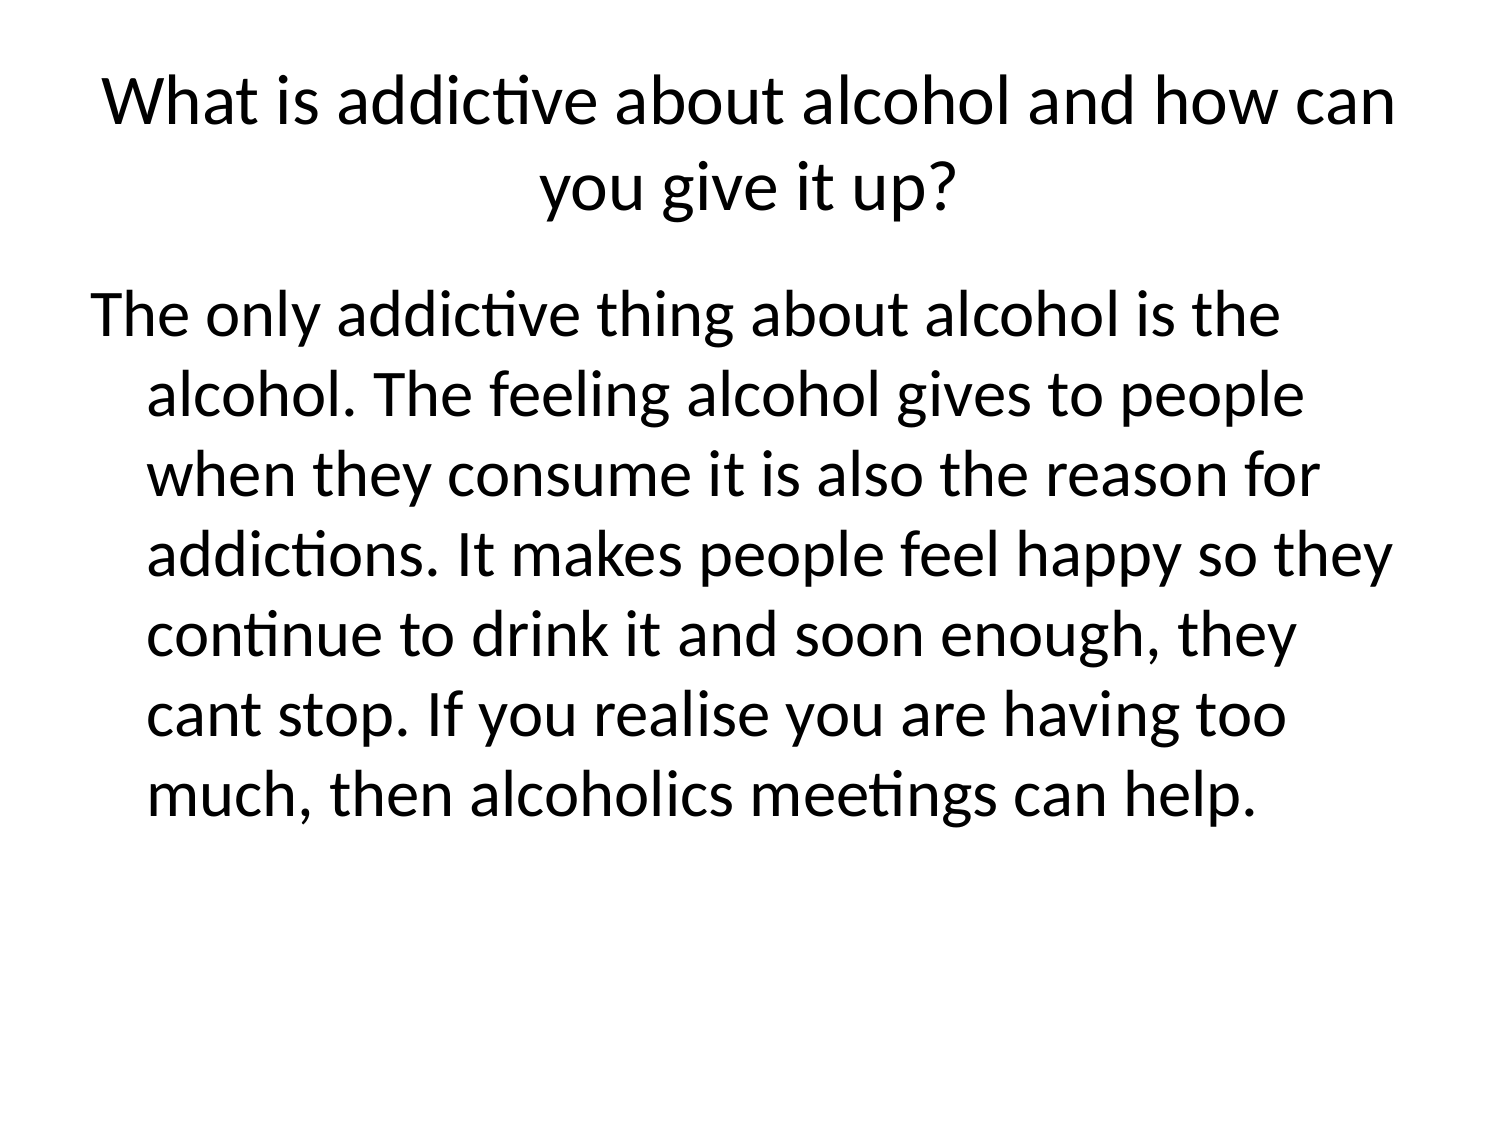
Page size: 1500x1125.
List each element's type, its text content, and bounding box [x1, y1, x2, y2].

title What is addictive about alcohol and how can you give it up? [75, 45, 1425, 233]
list The only addictive thing about alcohol is the alcohol. The feeling alcohol gives to people when they consume it is also the reason for addictions. It makes people feel happy so they continue to drink it and soon enough, they cant stop. If you realise you are having too much, then alcoholics meetings can help. [75, 262, 1425, 1005]
